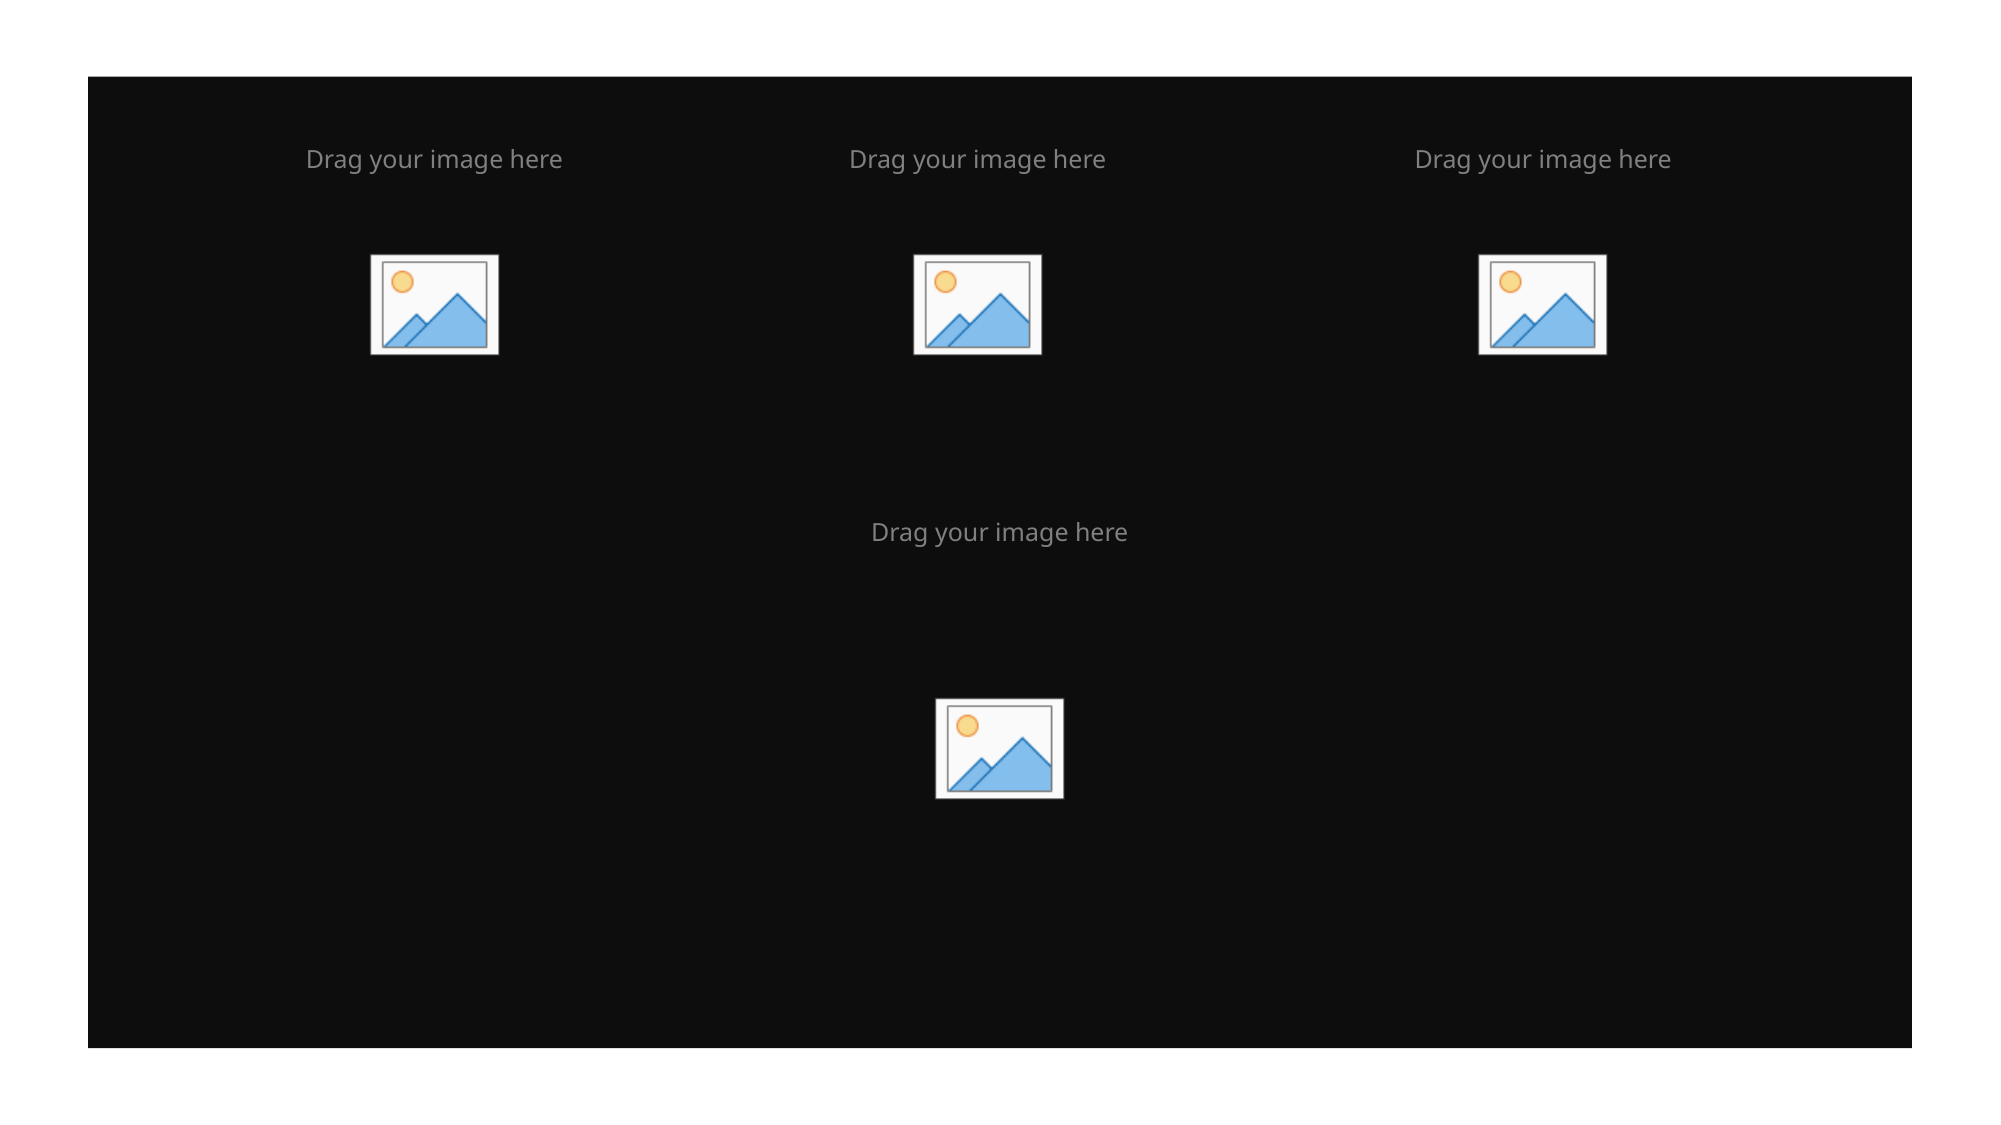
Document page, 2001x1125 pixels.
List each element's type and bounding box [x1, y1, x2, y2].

picture [1241, 135, 1846, 474]
picture [154, 135, 715, 474]
text_box [87, 76, 1913, 1049]
picture [154, 508, 1846, 990]
picture [753, 135, 1203, 474]
